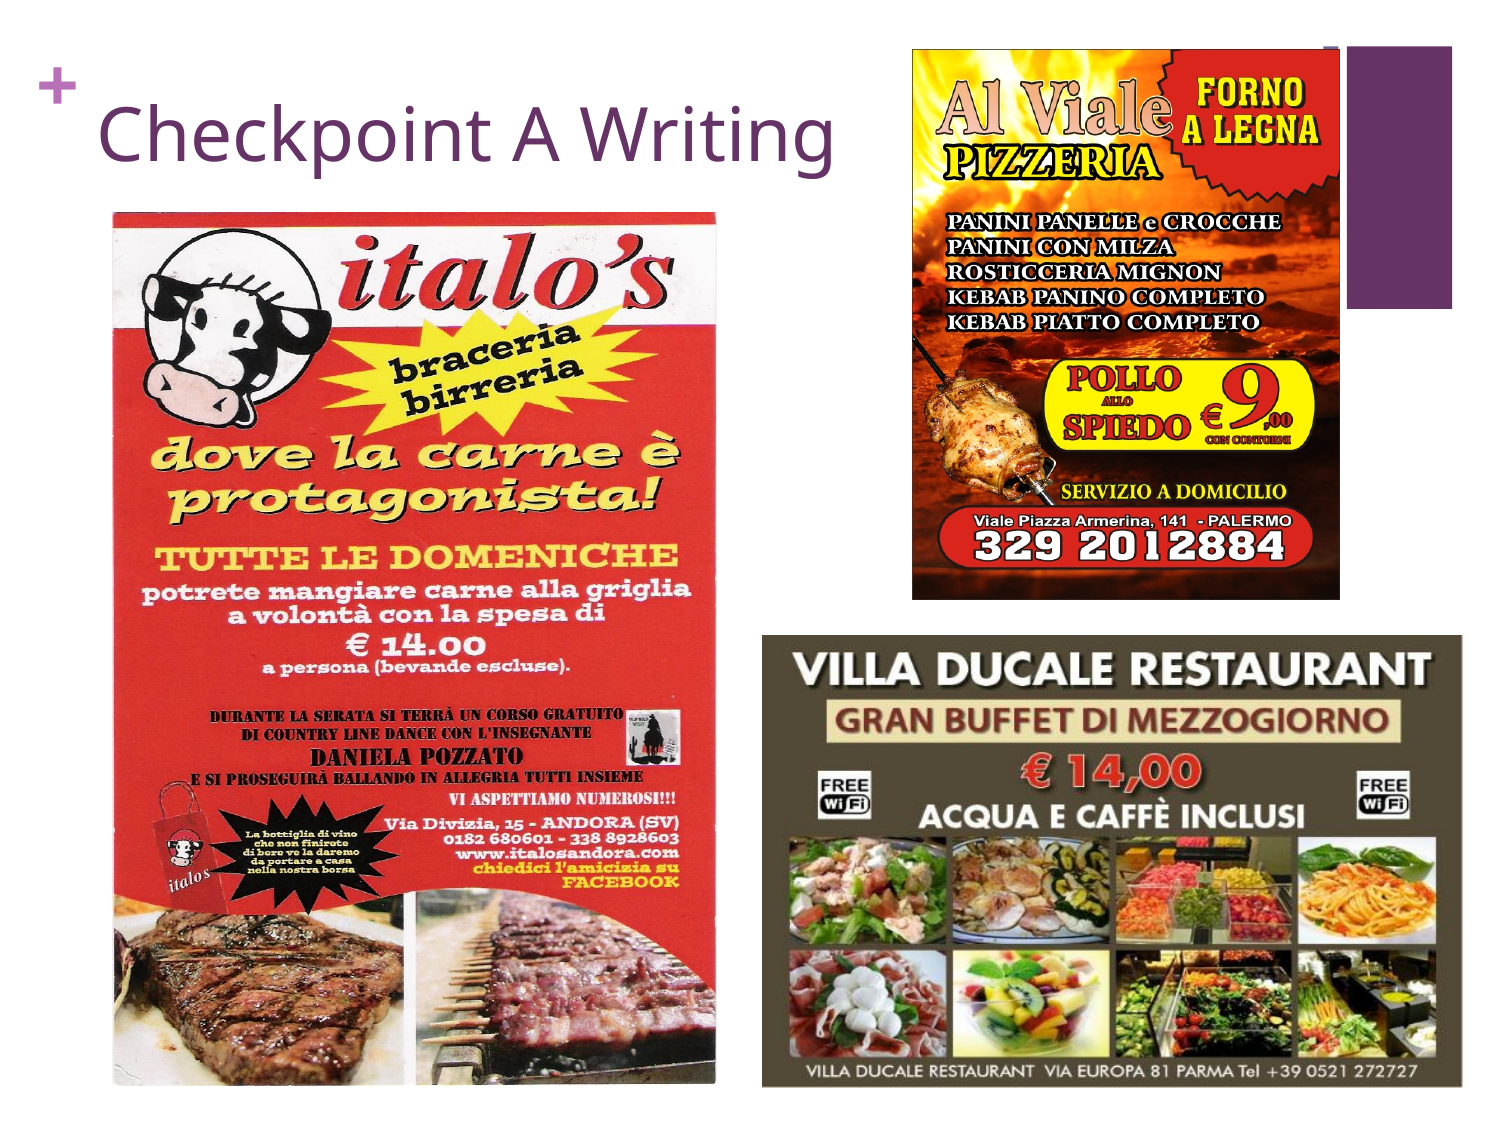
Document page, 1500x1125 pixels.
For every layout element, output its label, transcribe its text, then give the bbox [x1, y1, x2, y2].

picture [111, 211, 717, 1087]
picture [911, 49, 1340, 601]
picture [761, 634, 1463, 1088]
title Checkpoint A Writing [81, 79, 905, 263]
